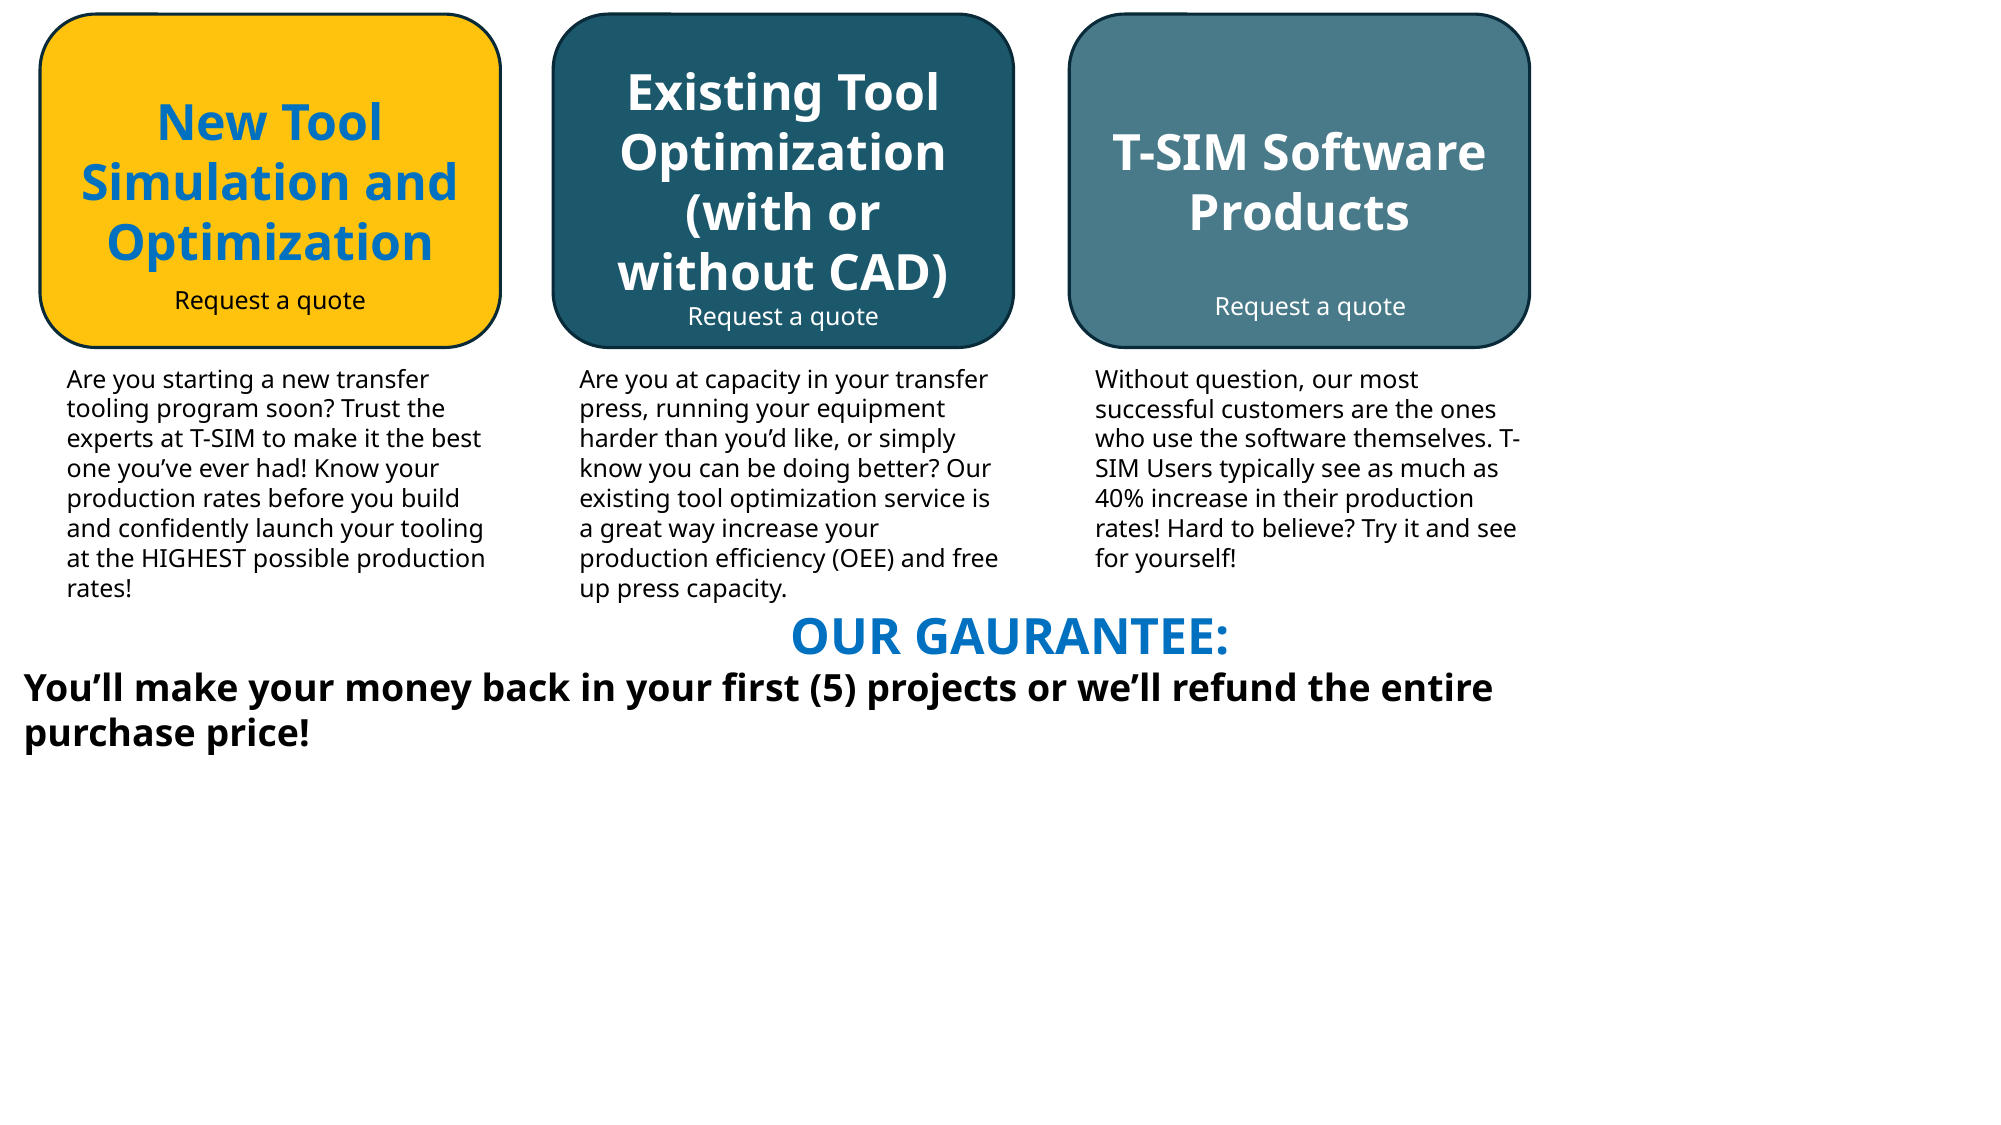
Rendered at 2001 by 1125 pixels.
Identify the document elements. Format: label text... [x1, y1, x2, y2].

text_box Existing Tool Optimization (with or without CAD) [551, 12, 1016, 350]
text_box OUR GAURANTEE: You’ll make your money back in your first (5) projects or we’ll refund the entire purchase price! [8, 596, 1637, 807]
text_box Request a quote [672, 293, 895, 339]
text_box Without question, our most successful customers are the ones who use the software themselves. T-SIM Users typically see as much as 40% increase in their production rates! Hard to believe? Try it and see for yourself! [1080, 355, 1541, 581]
text_box Are you at capacity in your transfer press, running your equipment harder than you’d like, or simply know you can be doing better? Our existing tool optimization service is a great way increase your production efficiency (OEE) and free up press capacity. [564, 355, 1025, 596]
text_box Are you starting a new transfer tooling program soon? Trust the experts at T-SIM to make it the best one you’ve ever had! Know your production rates before you build and confidently launch your tooling at the HIGHEST possible production rates! [51, 355, 513, 596]
text_box New Tool Simulation and Optimization [38, 12, 502, 350]
text_box Request a quote [1199, 283, 1422, 329]
text_box Request a quote [159, 276, 381, 322]
text_box T-SIM Software Products [1067, 12, 1532, 350]
